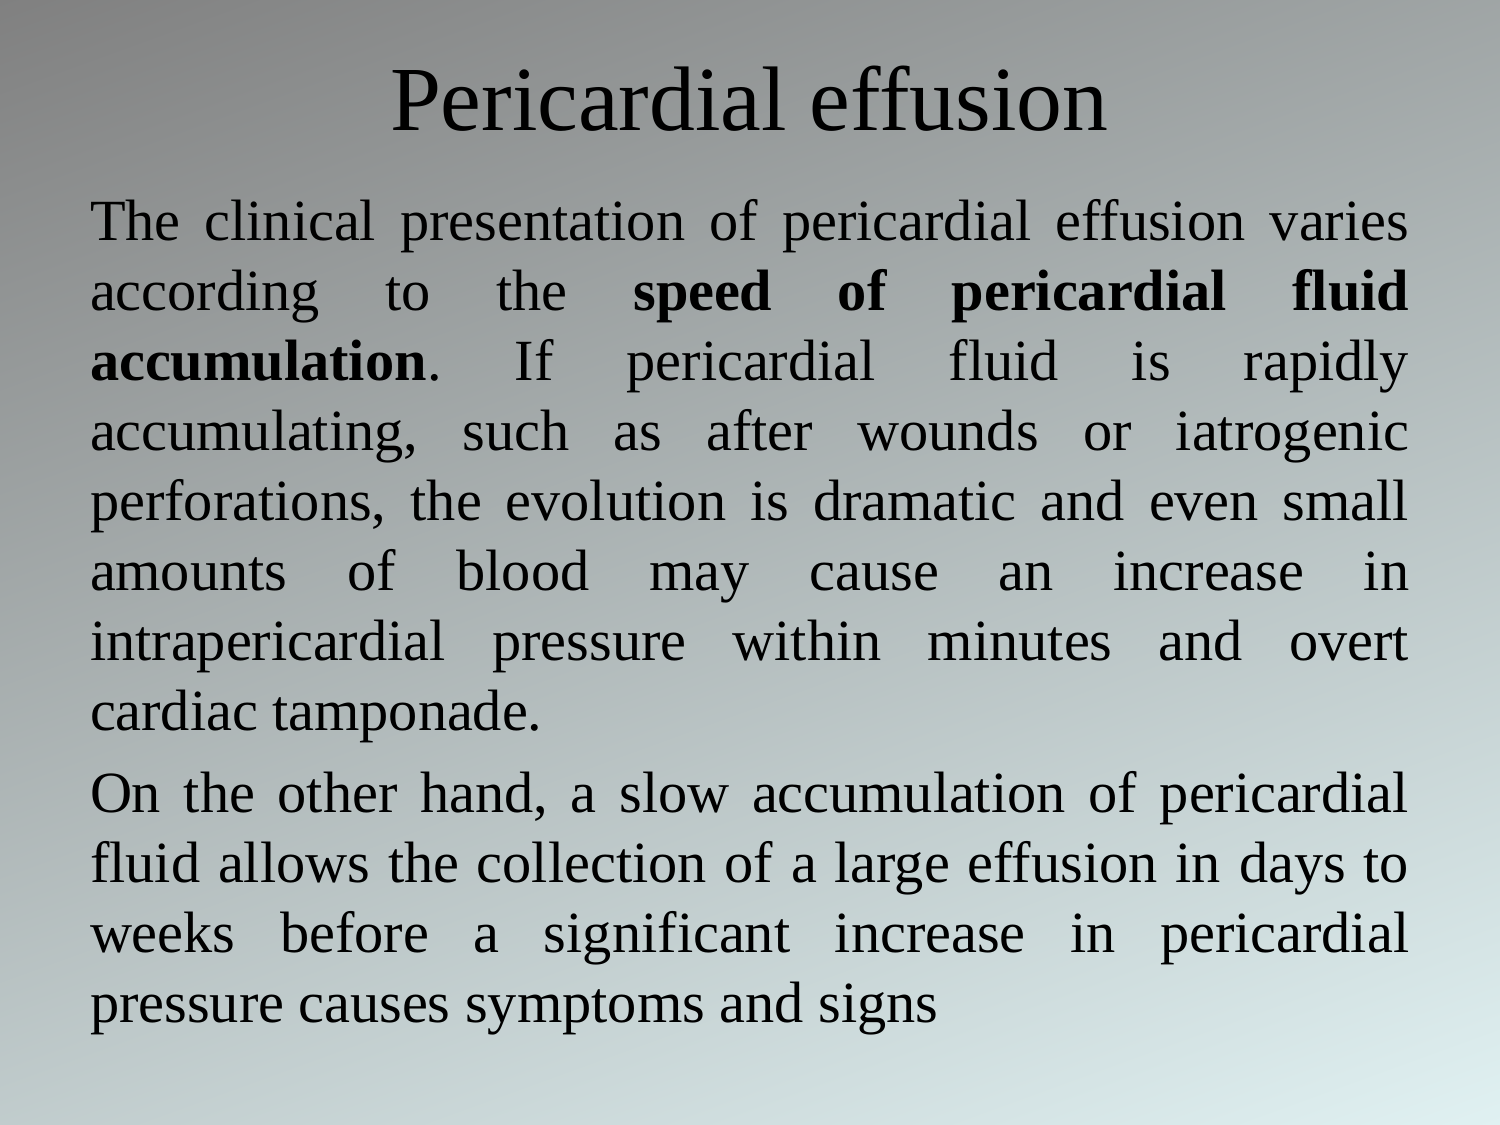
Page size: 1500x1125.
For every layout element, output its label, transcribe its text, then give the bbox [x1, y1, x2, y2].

title Pericardial effusion [75, 0, 1425, 174]
list The clinical presentation of pericardial effusion varies according to the speed of pericardial fluid accumulation. If pericardial fluid is rapidly accumulating, such as after wounds or iatrogenic perforations, the evolution is dramatic and even small amounts of blood may cause an increase in intrapericardial pressure within minutes and overt cardiac tamponade. On the other hand, a slow accumulation of pericardial fluid allows the collection of a large effusion in days to weeks before a significant increase in pericardial pressure causes symptoms and signs [75, 174, 1425, 918]
